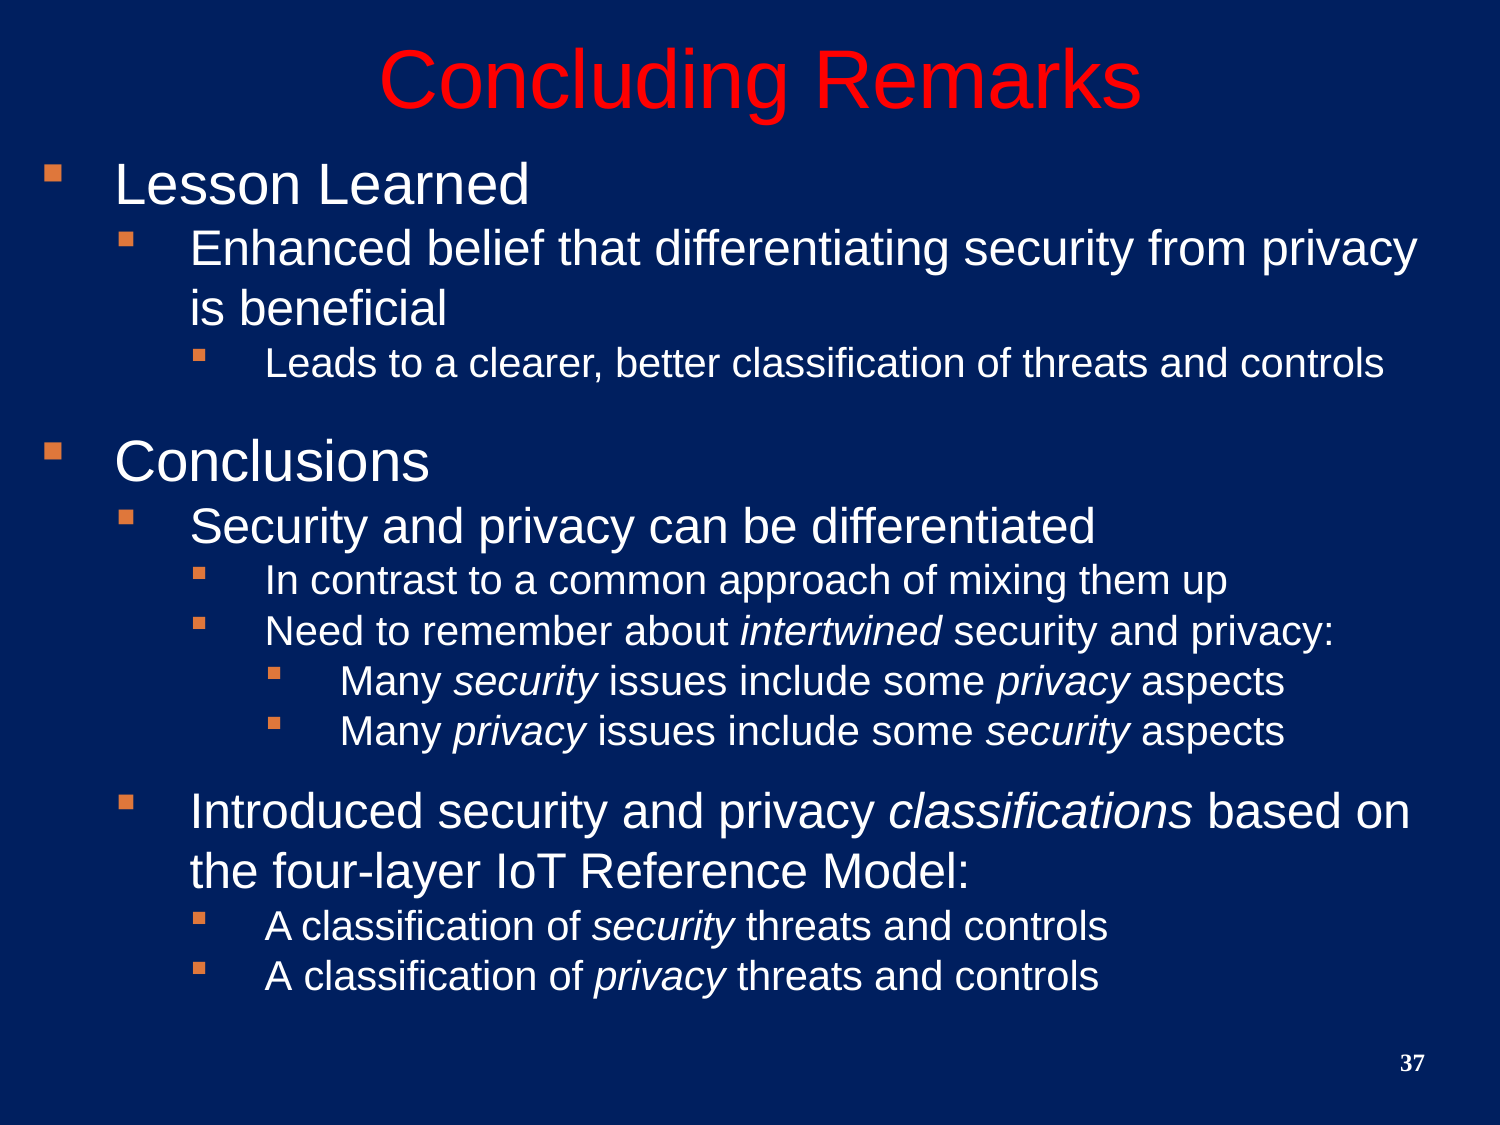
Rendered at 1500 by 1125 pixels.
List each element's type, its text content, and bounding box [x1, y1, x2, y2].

text_box Lesson Learned Enhanced belief that differentiating security from privacy is beneficial Leads to a clearer, better classification of threats and controls Conclusions Security and privacy can be differentiated In contrast to a common approach of mixing them up Need to remember about intertwined security and privacy: Many security issues include some privacy aspects Many privacy issues include some security aspects Introduced security and privacy classifications based on the four-layer IoT Reference Model: A classification of security threats and controls A classification of privacy threats and controls [37, 145, 1462, 999]
title Concluding Remarks [24, 0, 1500, 213]
slide_number 37 [1080, 1046, 1425, 1125]
